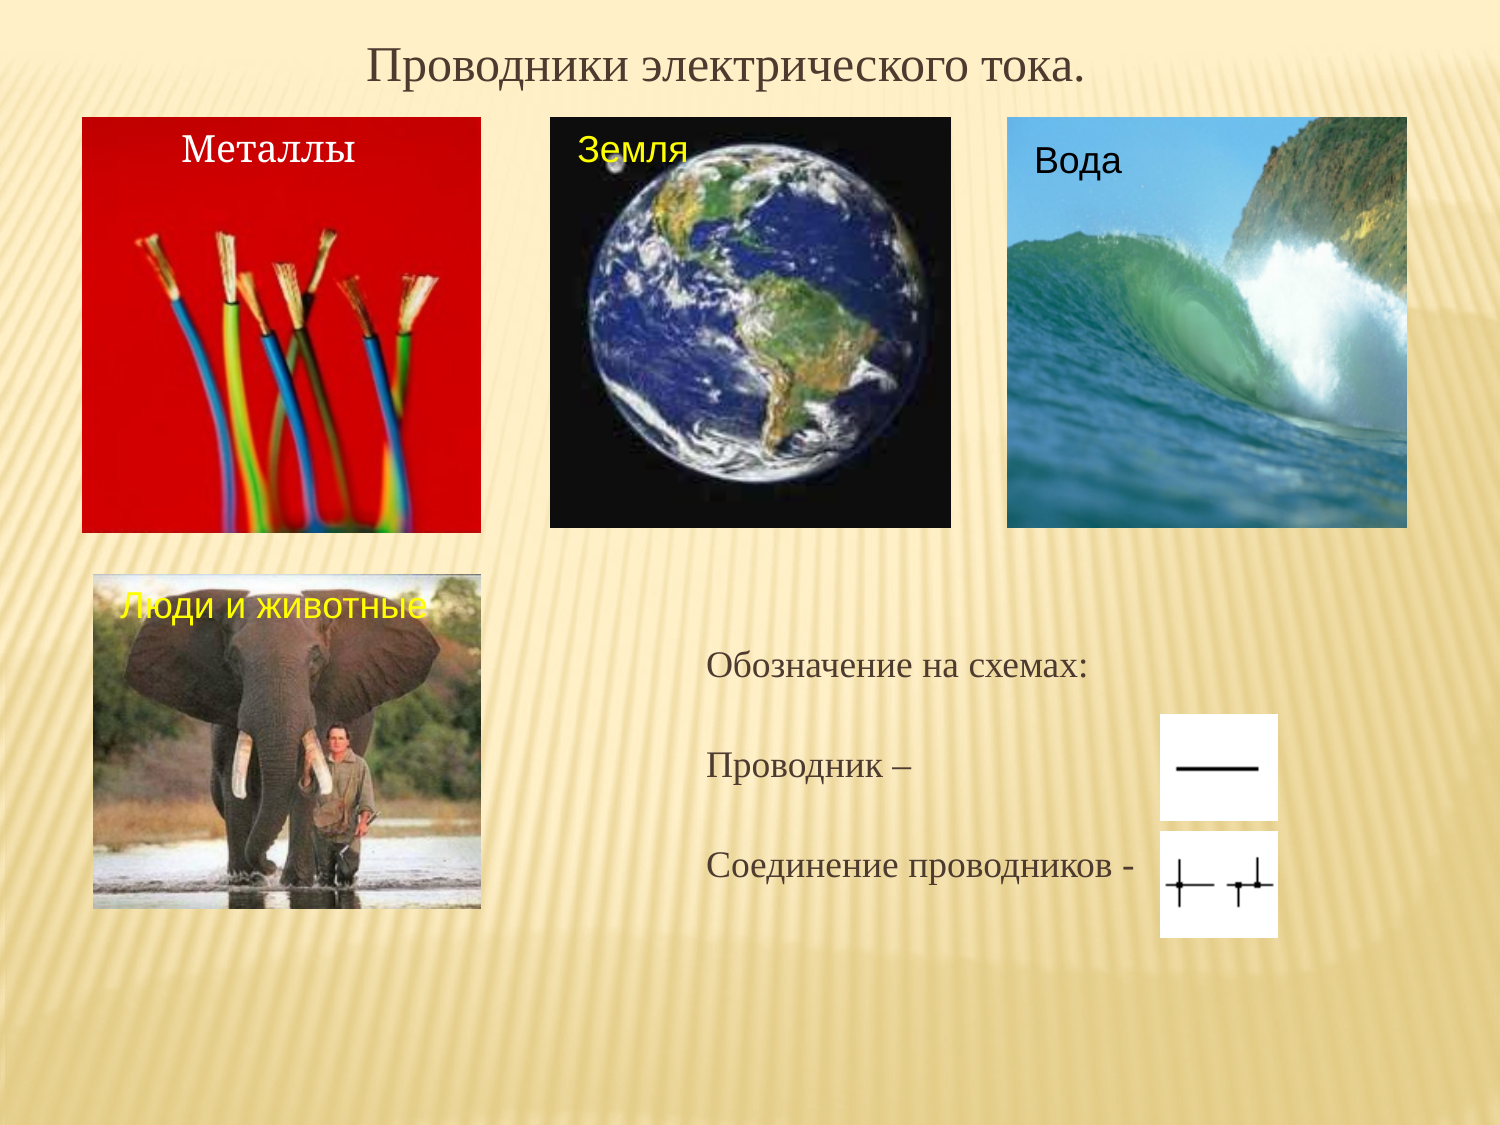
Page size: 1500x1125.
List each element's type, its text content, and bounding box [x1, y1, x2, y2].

picture [1159, 714, 1278, 821]
text_box Обозначение на схемах: Проводник – Соединение проводников - [691, 632, 1430, 893]
picture [1007, 116, 1407, 528]
picture [1159, 831, 1278, 938]
list Проводники электрического тока. [0, 23, 1454, 130]
picture [93, 573, 481, 909]
picture [550, 116, 952, 528]
picture [81, 116, 481, 534]
